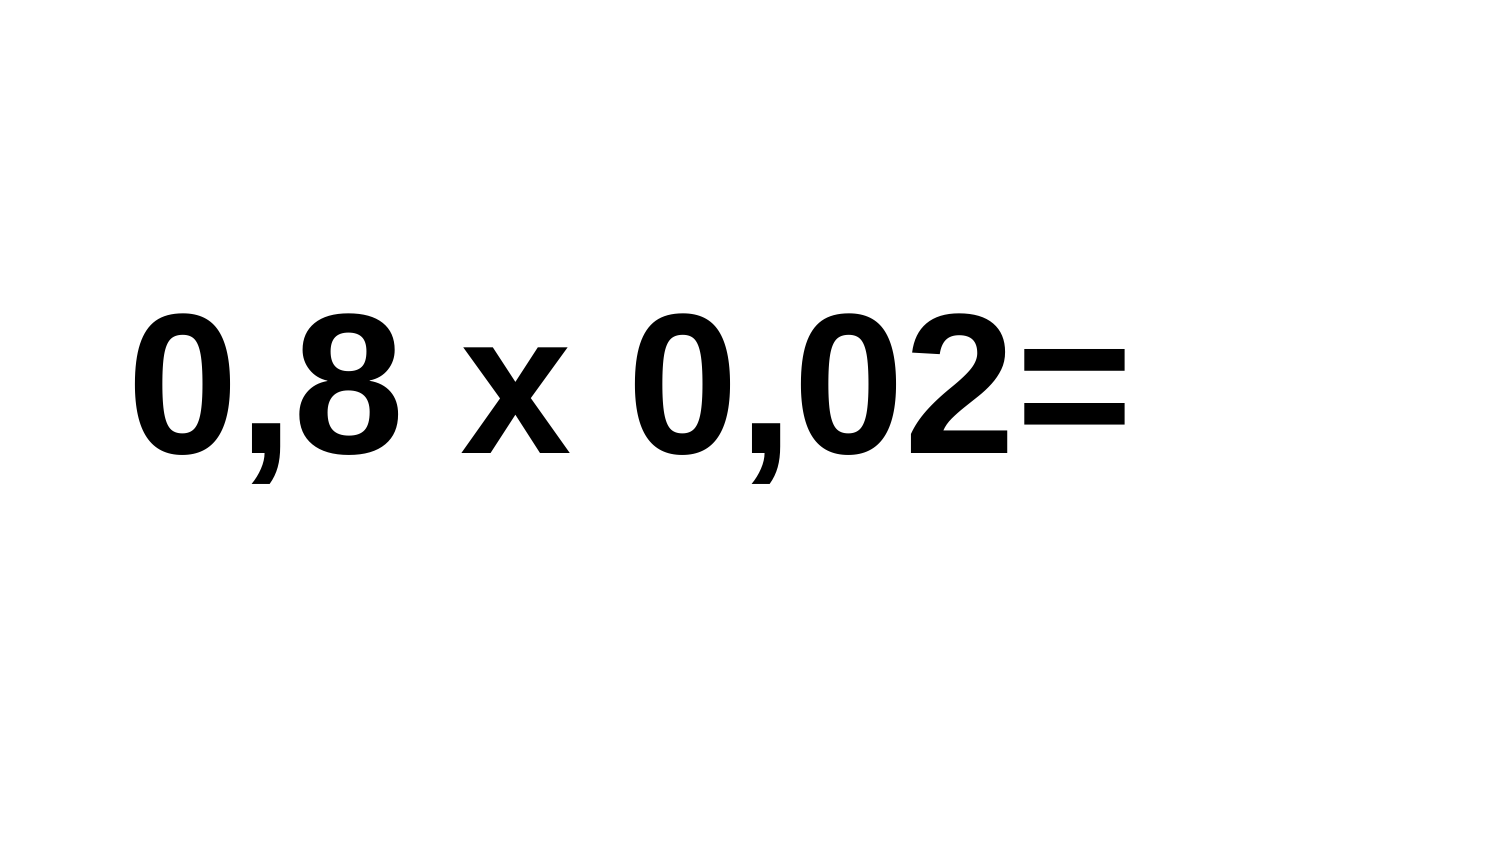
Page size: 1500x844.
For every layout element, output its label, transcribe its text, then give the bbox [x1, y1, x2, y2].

text_box 0,8 x 0,02= [112, 318, 1388, 509]
